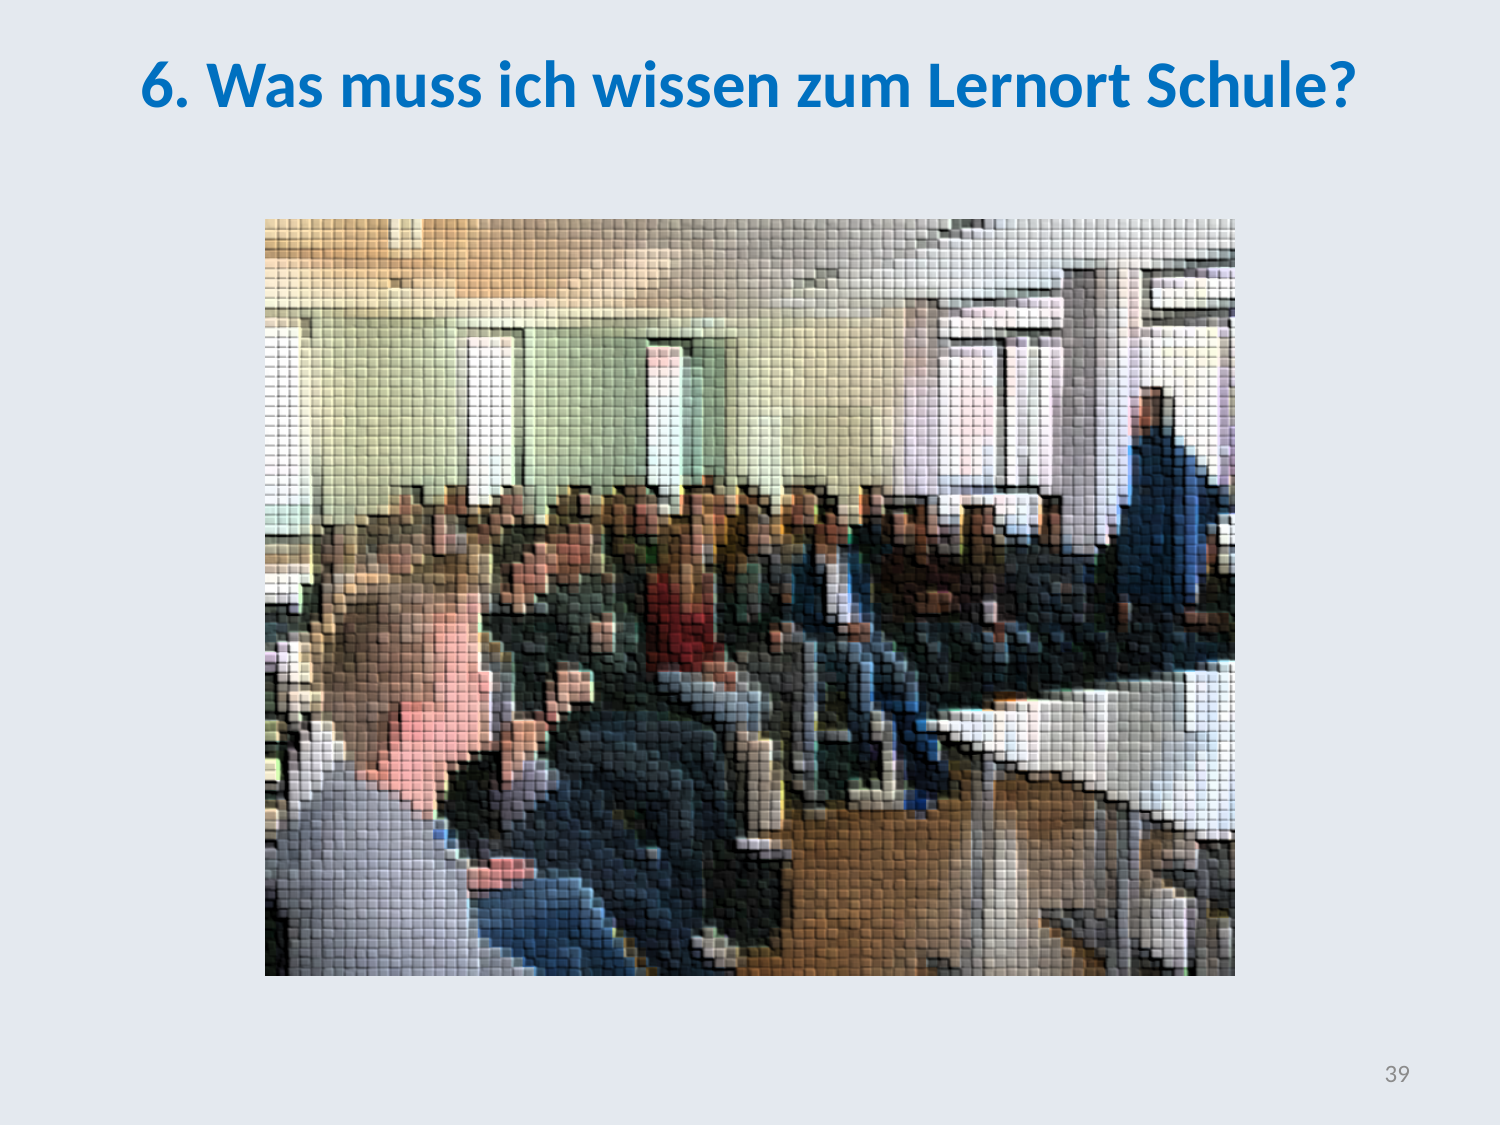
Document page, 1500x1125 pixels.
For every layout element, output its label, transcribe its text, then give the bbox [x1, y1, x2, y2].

slide_number 39 [1074, 1042, 1425, 1103]
title 6. Was muss ich wissen zum Lernort Schule? [0, 0, 1500, 161]
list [265, 219, 1235, 977]
